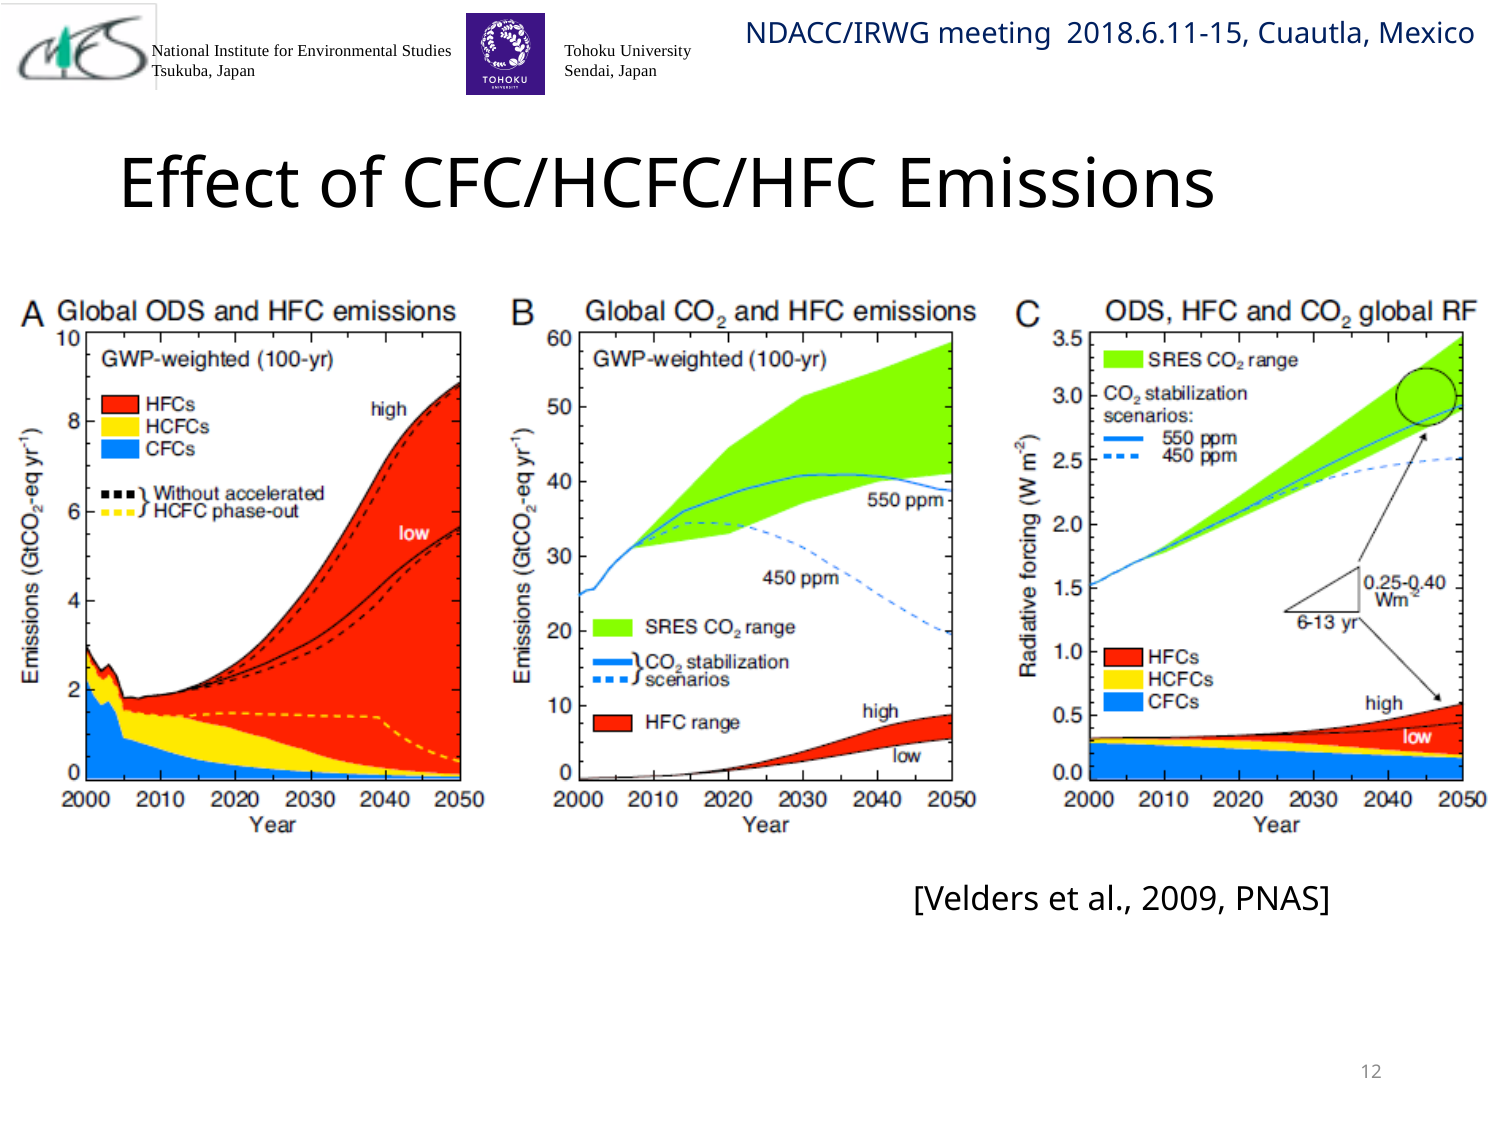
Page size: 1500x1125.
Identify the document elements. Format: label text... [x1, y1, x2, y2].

picture [466, 13, 545, 94]
picture [0, 284, 1500, 841]
text_box [Velders et al., 2009, PNAS] [898, 869, 1347, 925]
title Effect of CFC/HCFC/HFC Emissions [103, 94, 1397, 278]
picture [1, 2, 160, 90]
slide_number 12 [1059, 1042, 1397, 1103]
